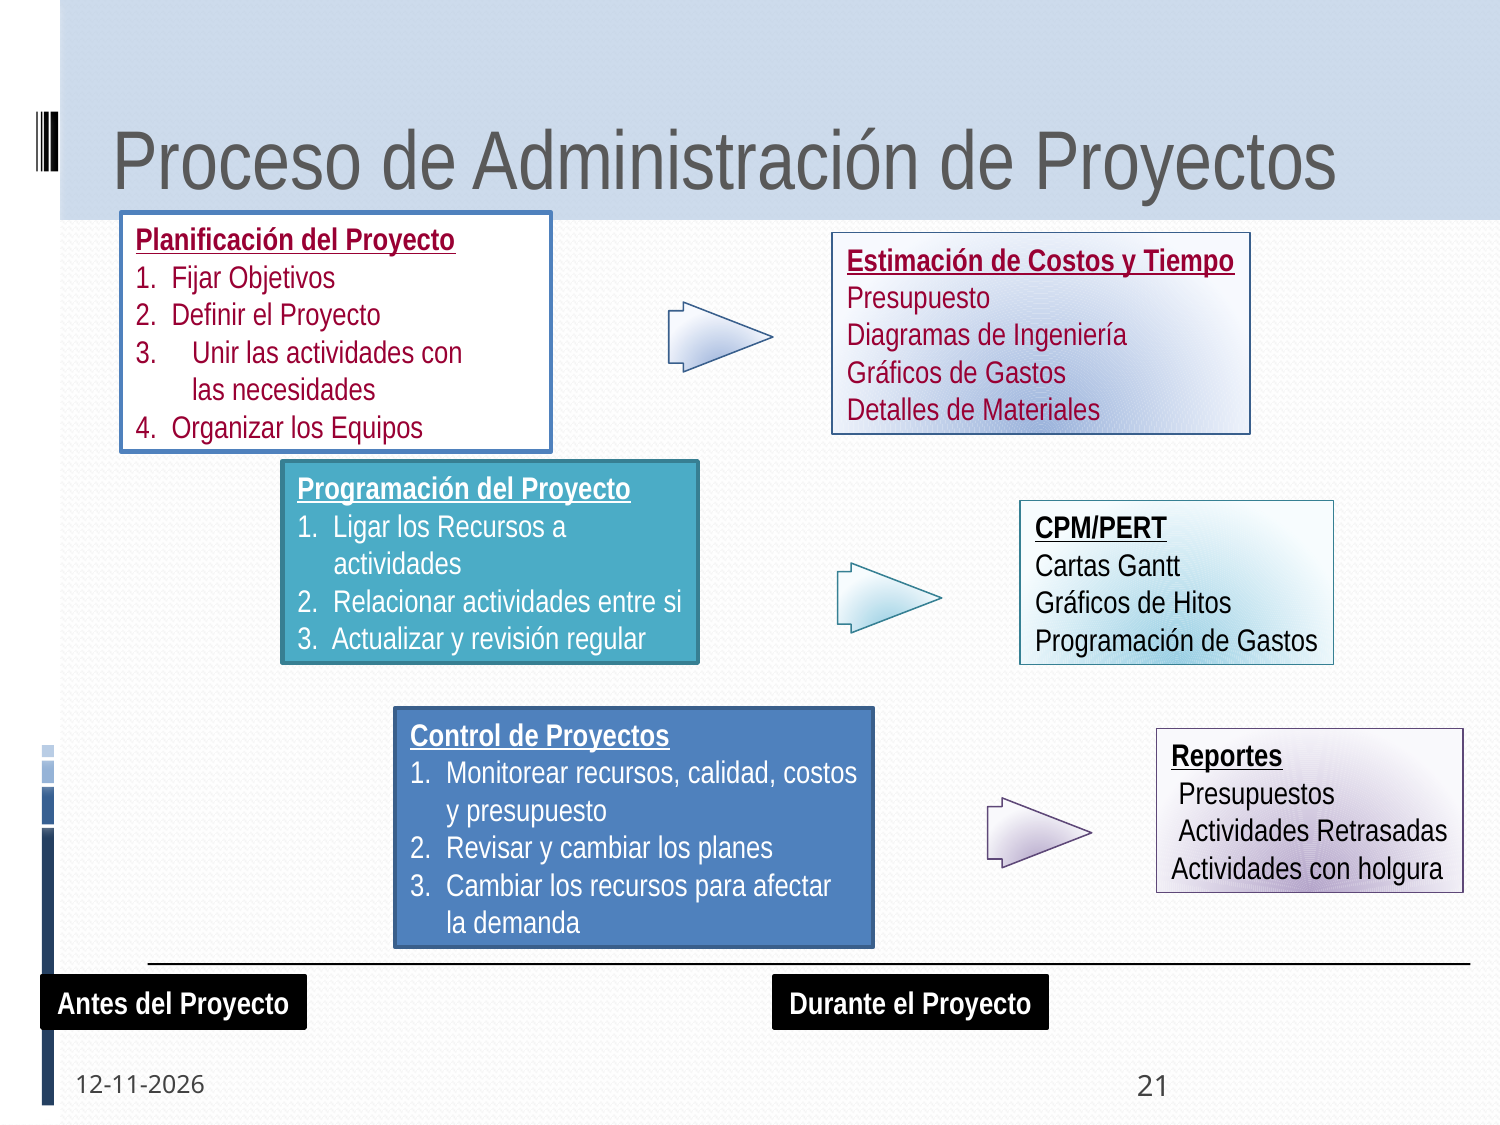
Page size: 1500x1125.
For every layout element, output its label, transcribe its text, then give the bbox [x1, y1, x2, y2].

text_box Programación del Proyecto 1. Ligar los Recursos a actividades 2. Relacionar actividades entre si 3. Actualizar y revisión regular [280, 459, 700, 665]
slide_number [75, 1042, 243, 1103]
text_box Control de Proyectos 1. Monitorear recursos, calidad, costos y presupuesto 2. Revisar y cambiar los planes 3. Cambiar los recursos para afectar la demanda [393, 706, 875, 949]
text_box CPM/PERT Cartas Gantt Gráficos de Hitos Programación de Gastos [1019, 500, 1334, 665]
text_box Antes del Proyecto [40, 974, 307, 1030]
text_box [836, 562, 943, 634]
text_box Estimación de Costos y Tiempo Presupuesto Diagramas de Ingeniería Gráficos de Gastos Detalles de Materiales [831, 232, 1251, 435]
title Proceso de Administración de Proyectos [111, 18, 1436, 207]
text_box Reportes Presupuestos Actividades Retrasadas Actividades con holgura [1156, 728, 1464, 893]
text_box Durante el Proyecto [772, 974, 1049, 1030]
slide_number 21 [1045, 1046, 1171, 1107]
text_box [986, 797, 1093, 869]
text_box [667, 301, 774, 373]
text_box Planificación del Proyecto 1. Fijar Objetivos 2. Definir el Proyecto Unir las actividades con las necesidades 4. Organizar los Equipos [119, 210, 553, 454]
